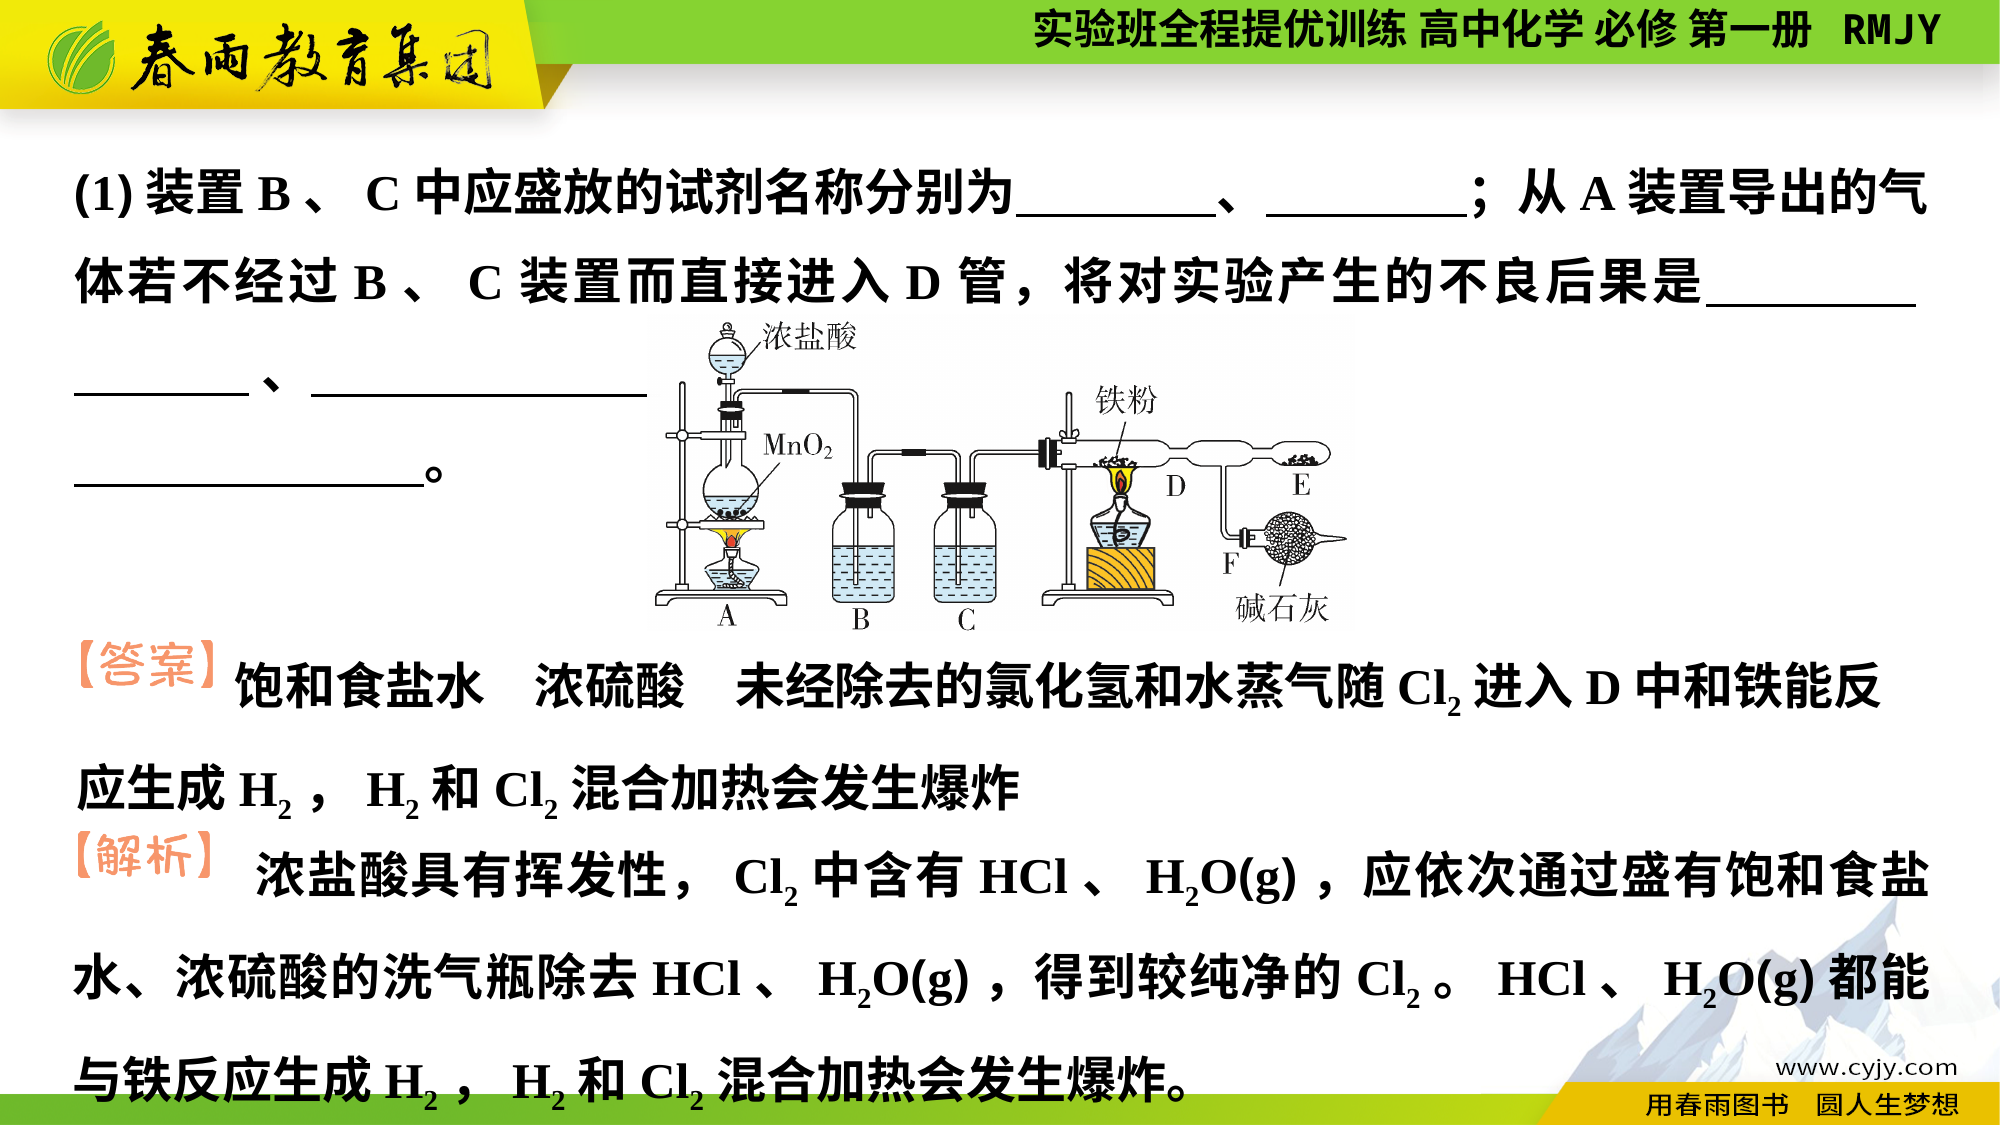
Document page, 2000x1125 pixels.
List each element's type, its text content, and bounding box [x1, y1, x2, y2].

text_box 浓盐酸具有挥发性，Cl2中含有HCl、H2O(g)，应依次通过盛有饱和食盐水、浓硫酸的洗气瓶除去HCl、H2O(g)，得到较纯净的Cl2。HCl、H2O(g)都能与铁反应生成H2，H2和Cl2混合加热会发生爆炸。 [57, 801, 1945, 1124]
text_box 饱和食盐水 浓硫酸 未经除去的氯化氢和水蒸气随Cl2进入D中和铁能反应生成H2，H2和Cl2混合加热会发生爆炸 [62, 612, 1947, 833]
list (1)装置B、C中应盛放的试剂名称分别为 、 ；从A装置导出的气体若不经过B、C装置而直接进入D管，将对实验产生的不良后果是 _______、 。 [59, 122, 1944, 411]
picture [0, 0, 2000, 1125]
